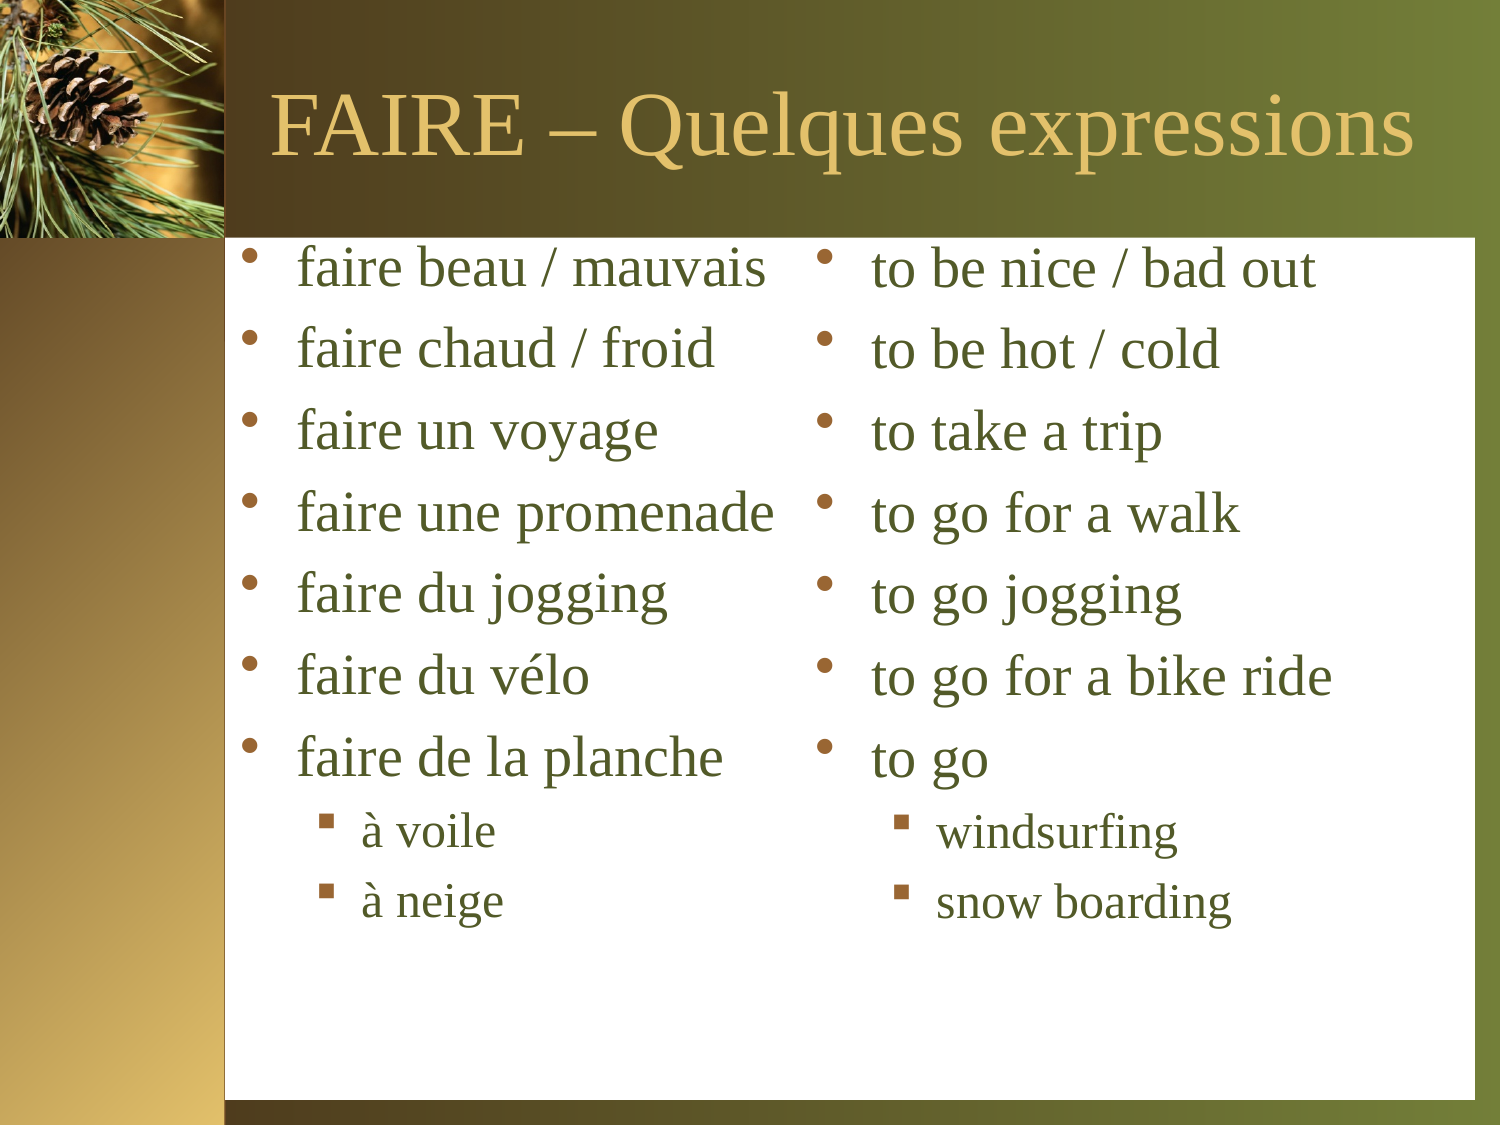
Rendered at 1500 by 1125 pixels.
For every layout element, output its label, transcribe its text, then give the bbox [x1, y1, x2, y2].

list faire beau / mauvais faire chaud / froid faire un voyage faire une promenade faire du jogging faire du vélo faire de la planche à voile à neige [224, 220, 832, 1084]
picture [0, 0, 224, 238]
title FAIRE – Quelques expressions [249, 24, 1438, 213]
list to be nice / bad out to be hot / cold to take a trip to go for a walk to go jogging to go for a bike ride to go windsurfing snow boarding [799, 221, 1407, 1085]
